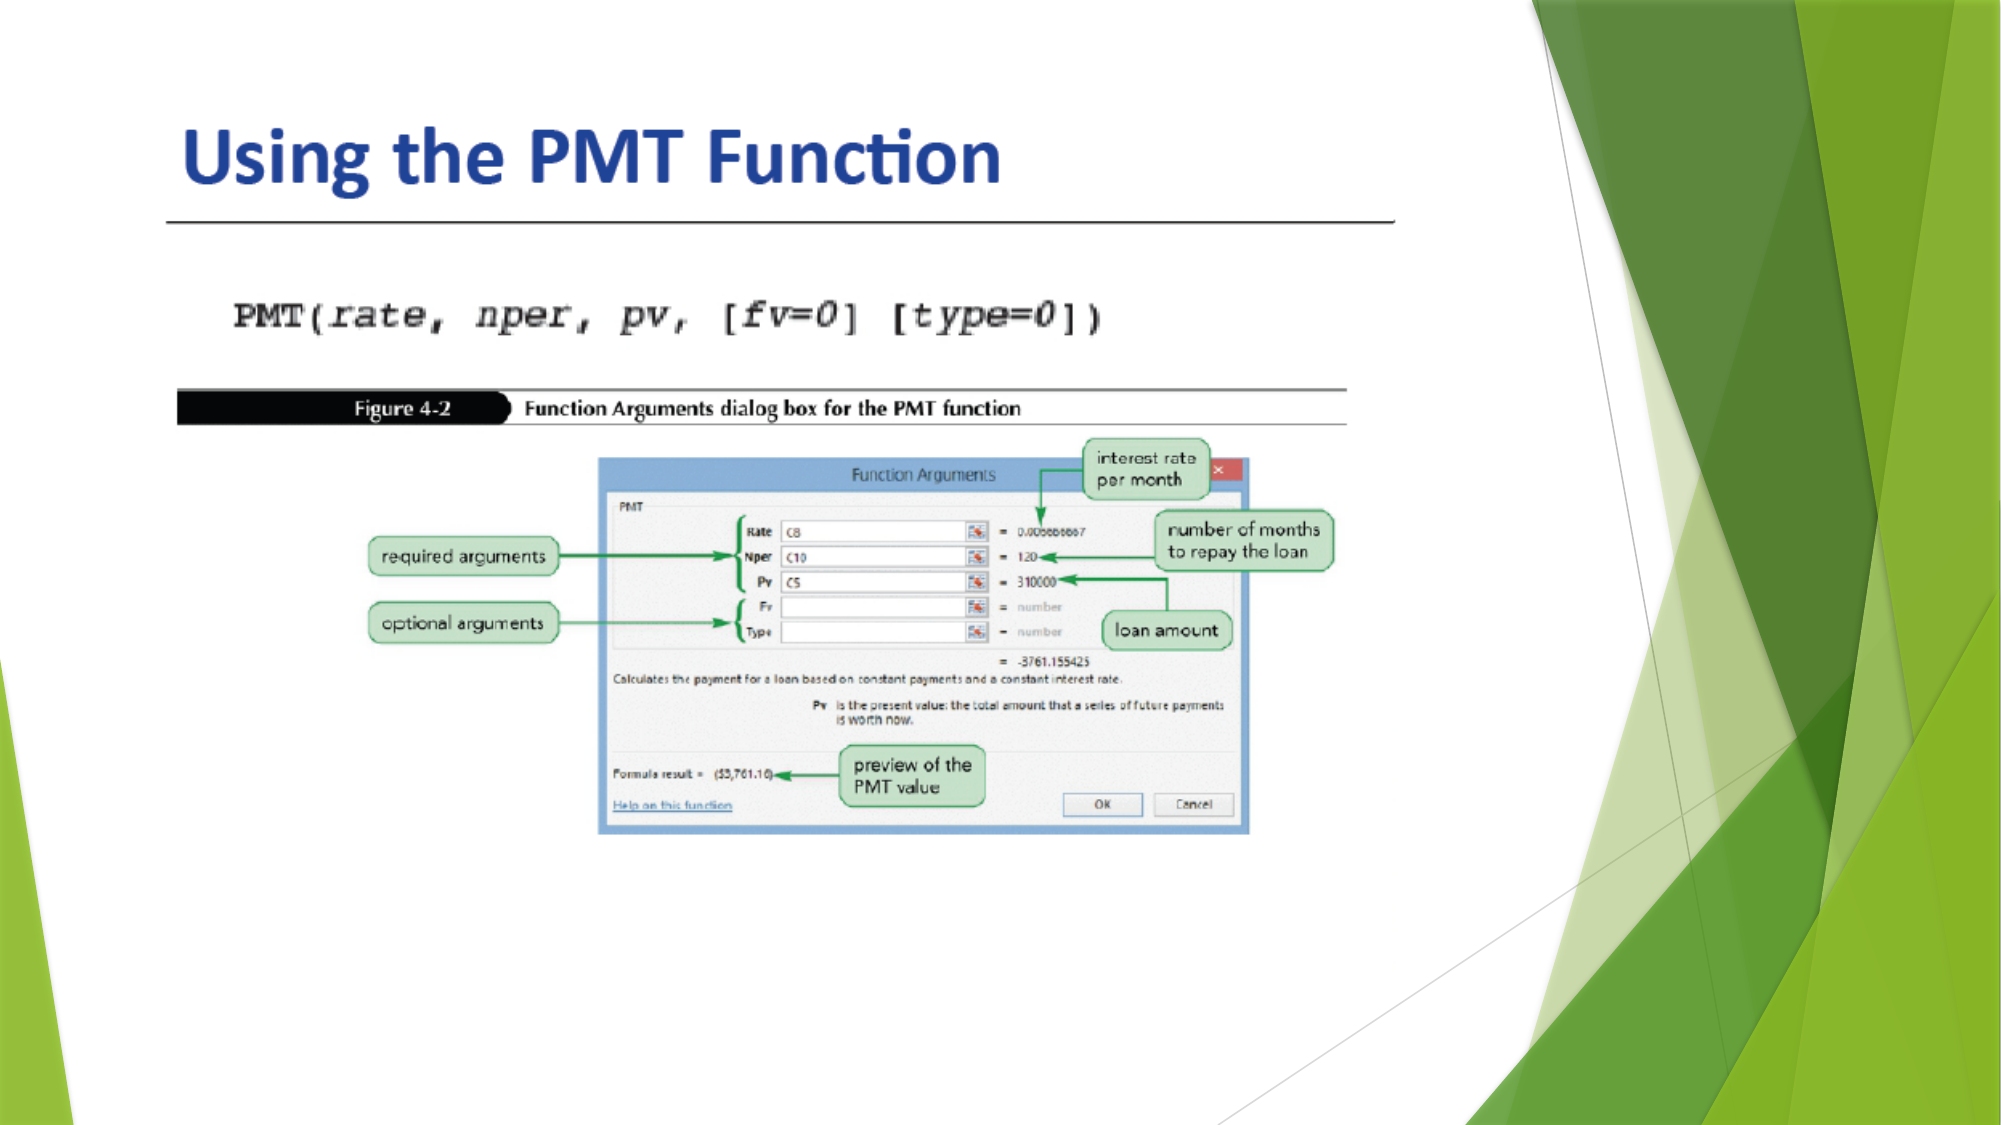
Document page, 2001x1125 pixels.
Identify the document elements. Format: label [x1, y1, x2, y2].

picture [90, 96, 1396, 974]
